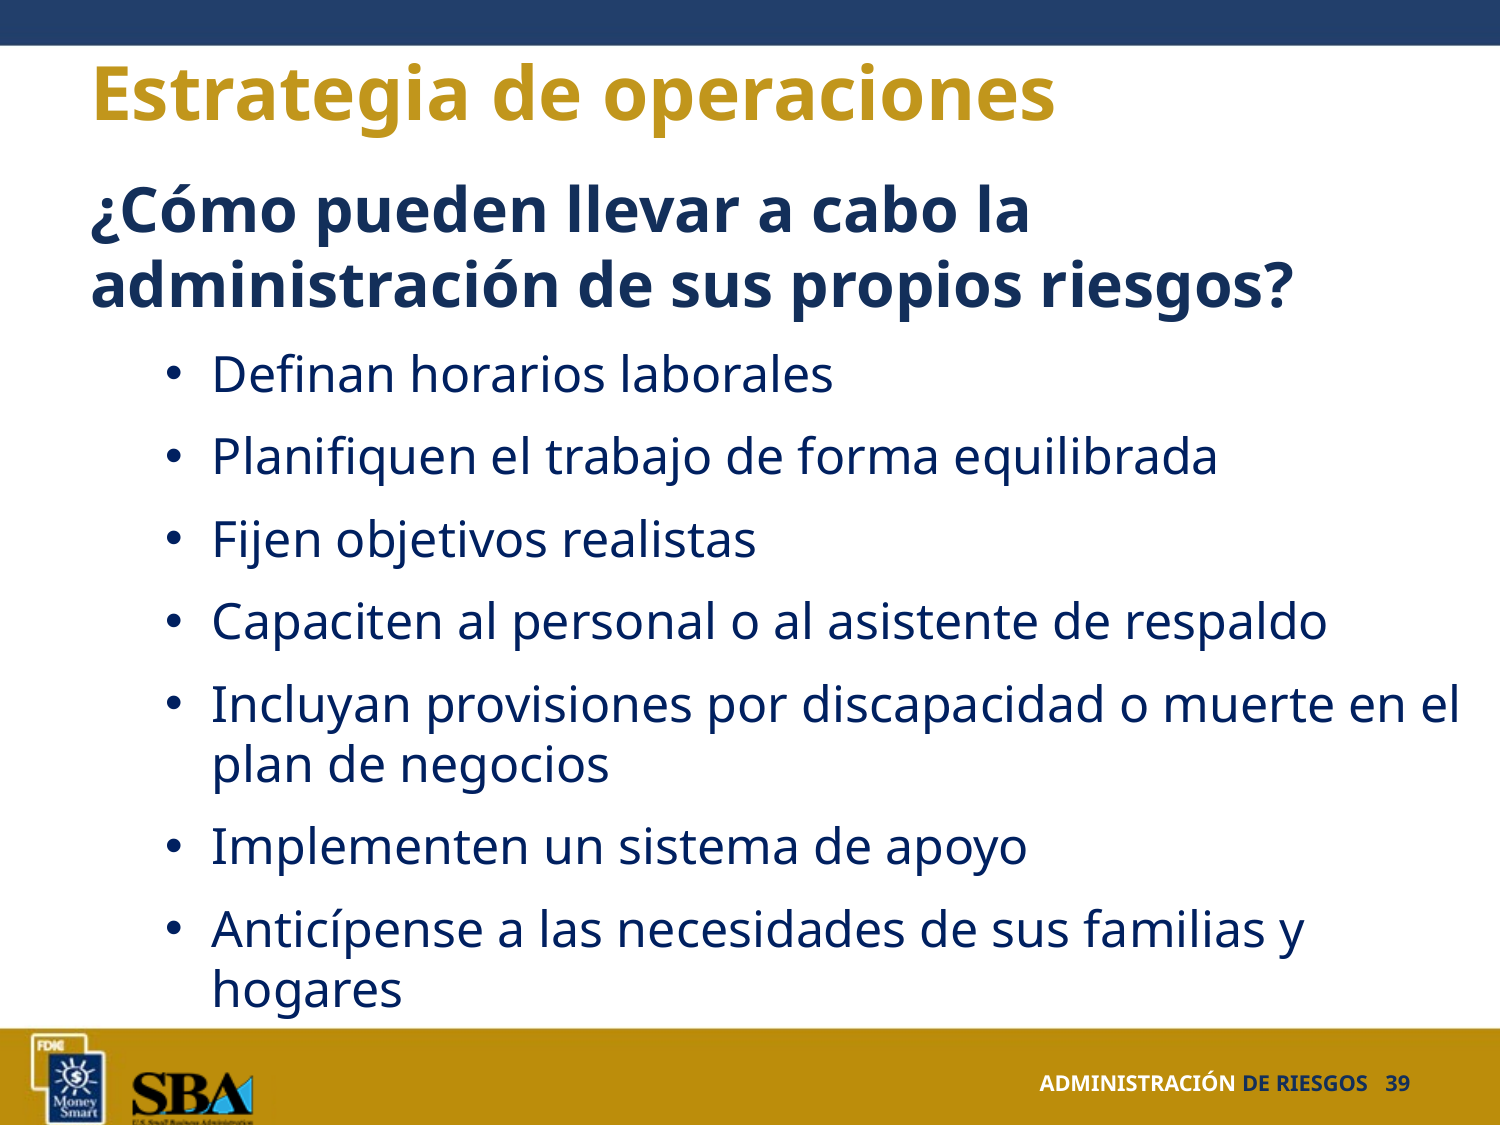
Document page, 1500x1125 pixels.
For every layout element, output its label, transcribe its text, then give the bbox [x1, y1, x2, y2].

list ¿Cómo pueden llevar a cabo la administración de sus propios riesgos? Definan horarios laborales Planifiquen el trabajo de forma equilibrada Fijen objetivos realistas Capaciten al personal o al asistente de respaldo Incluyan provisiones por discapacidad o muerte en el plan de negocios Implementen un sistema de apoyo Anticípense a las necesidades de sus familias y hogares [74, 162, 1488, 863]
title Estrategia de operaciones [74, 37, 1426, 138]
picture [0, 0, 1500, 1125]
